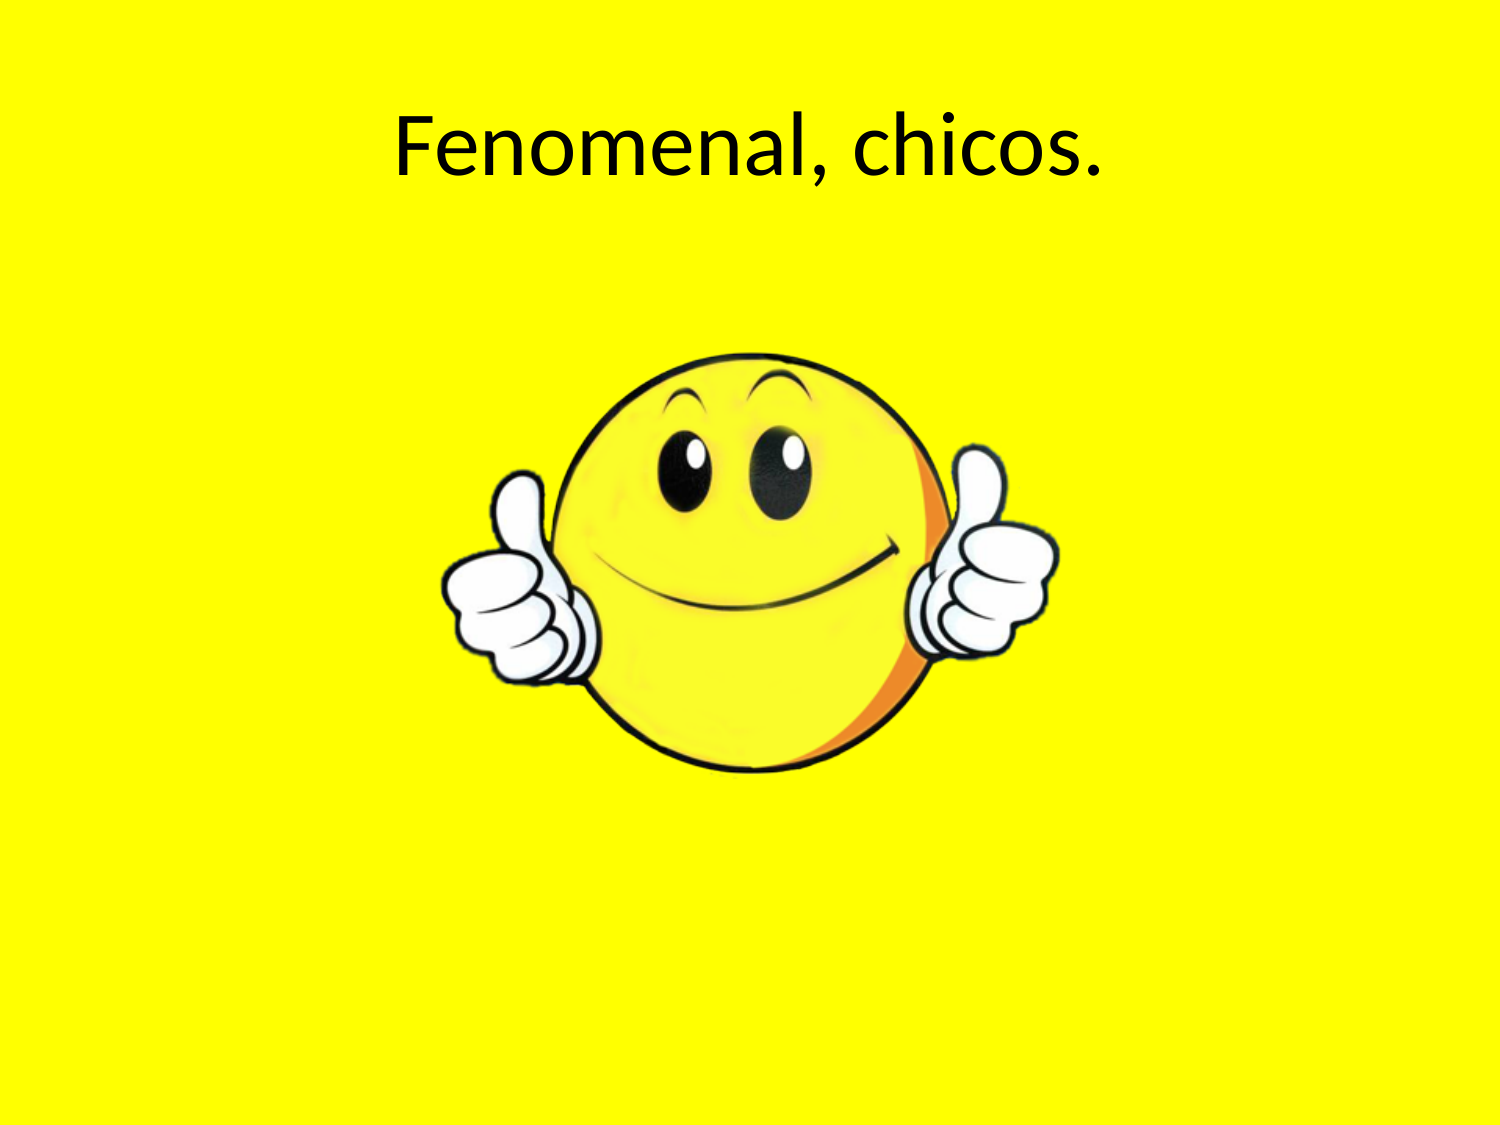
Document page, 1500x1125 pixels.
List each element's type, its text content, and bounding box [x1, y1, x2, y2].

picture [437, 345, 1063, 780]
title Fenomenal, chicos. [75, 45, 1425, 233]
